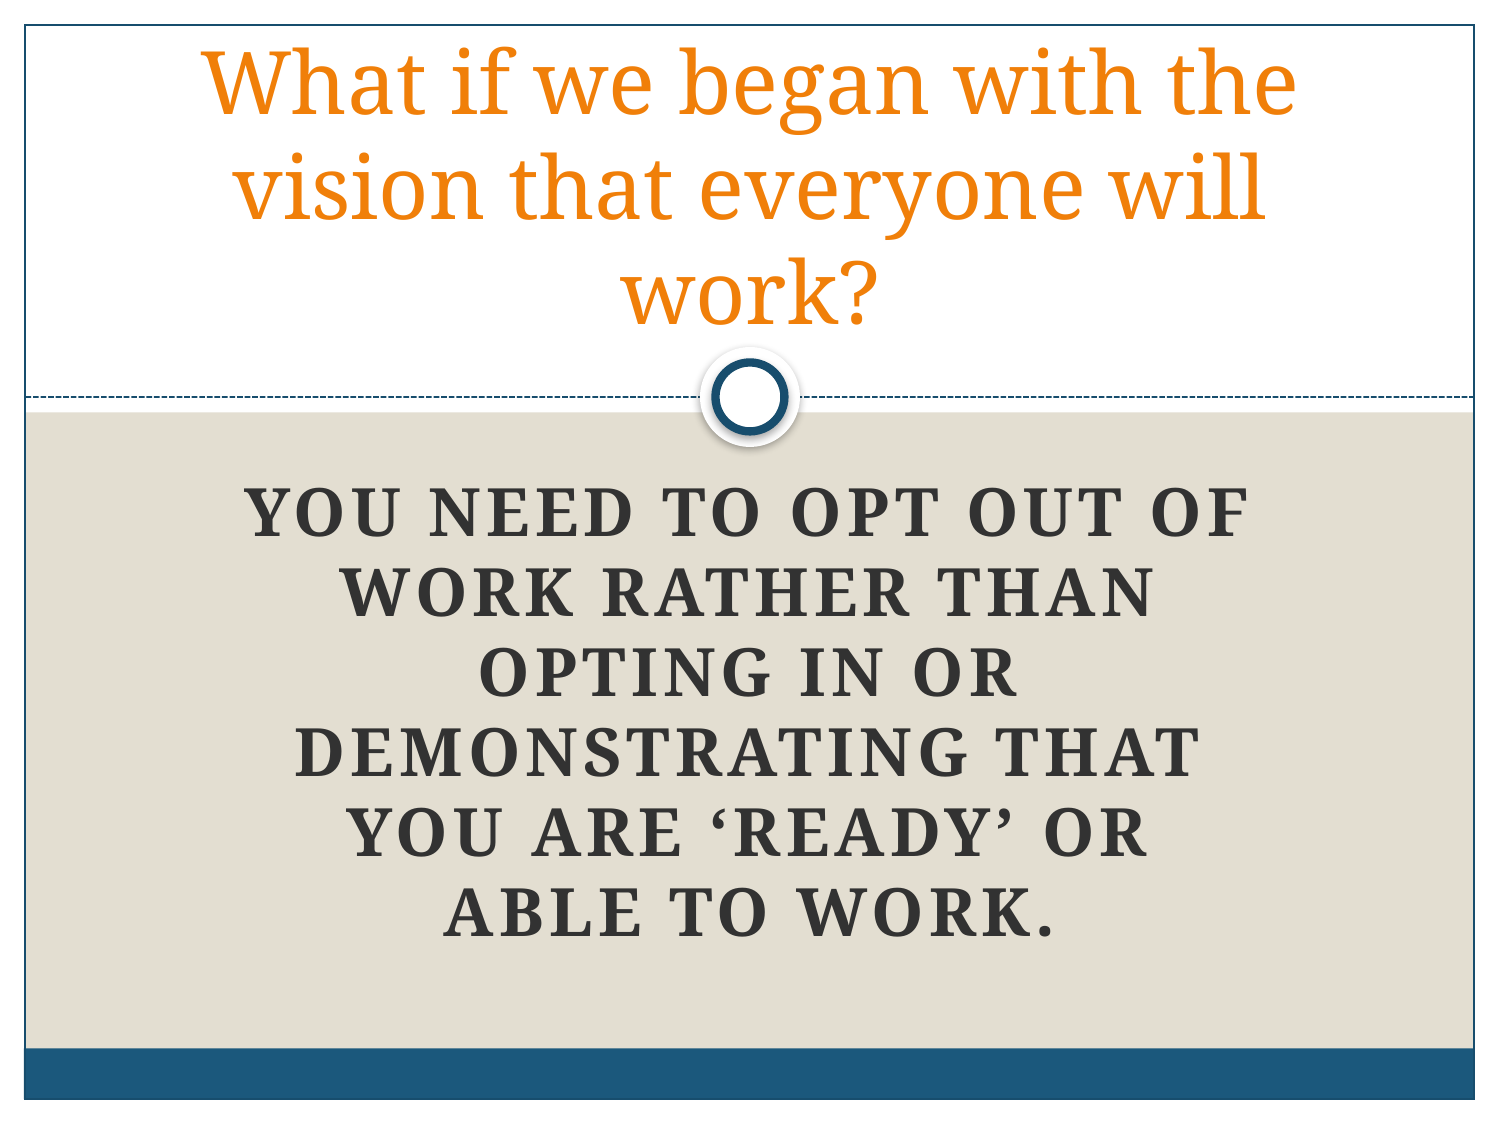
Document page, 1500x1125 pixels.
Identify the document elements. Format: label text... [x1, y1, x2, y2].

subtitle You need to opt out of work rather than opting in or demonstrating that you are ‘ready’ or able to work. [225, 462, 1275, 750]
title What if we began with the vision that everyone will work? [112, 62, 1388, 350]
